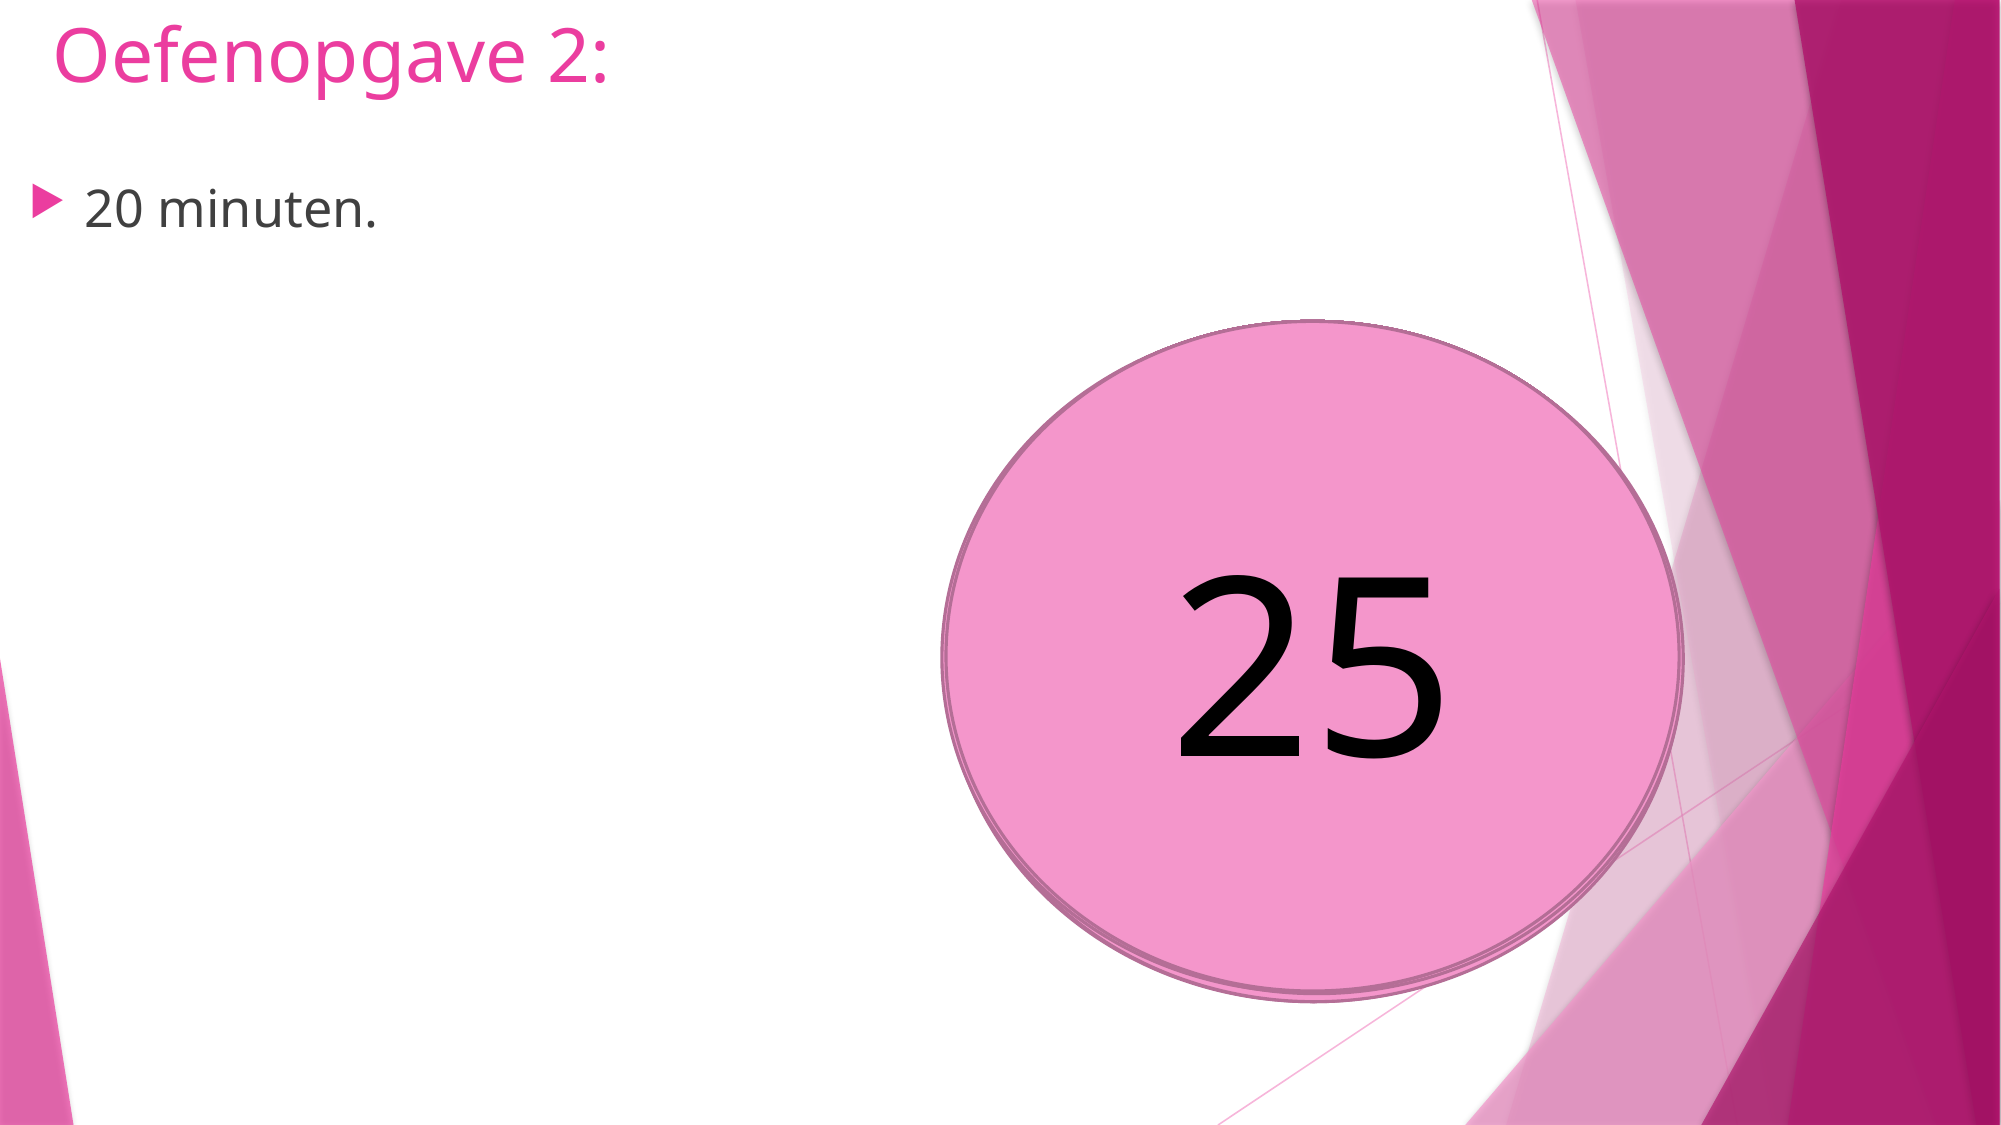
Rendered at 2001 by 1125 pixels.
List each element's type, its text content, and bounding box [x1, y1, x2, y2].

title Oefenopgave 2: [37, 0, 1494, 260]
list 20 minuten. [13, 167, 818, 1013]
text_box 22 [1008, 771, 1665, 1004]
text_box 25 [944, 319, 1681, 993]
text_box 23 [1285, 413, 1685, 996]
text_box 24 [940, 361, 1348, 994]
